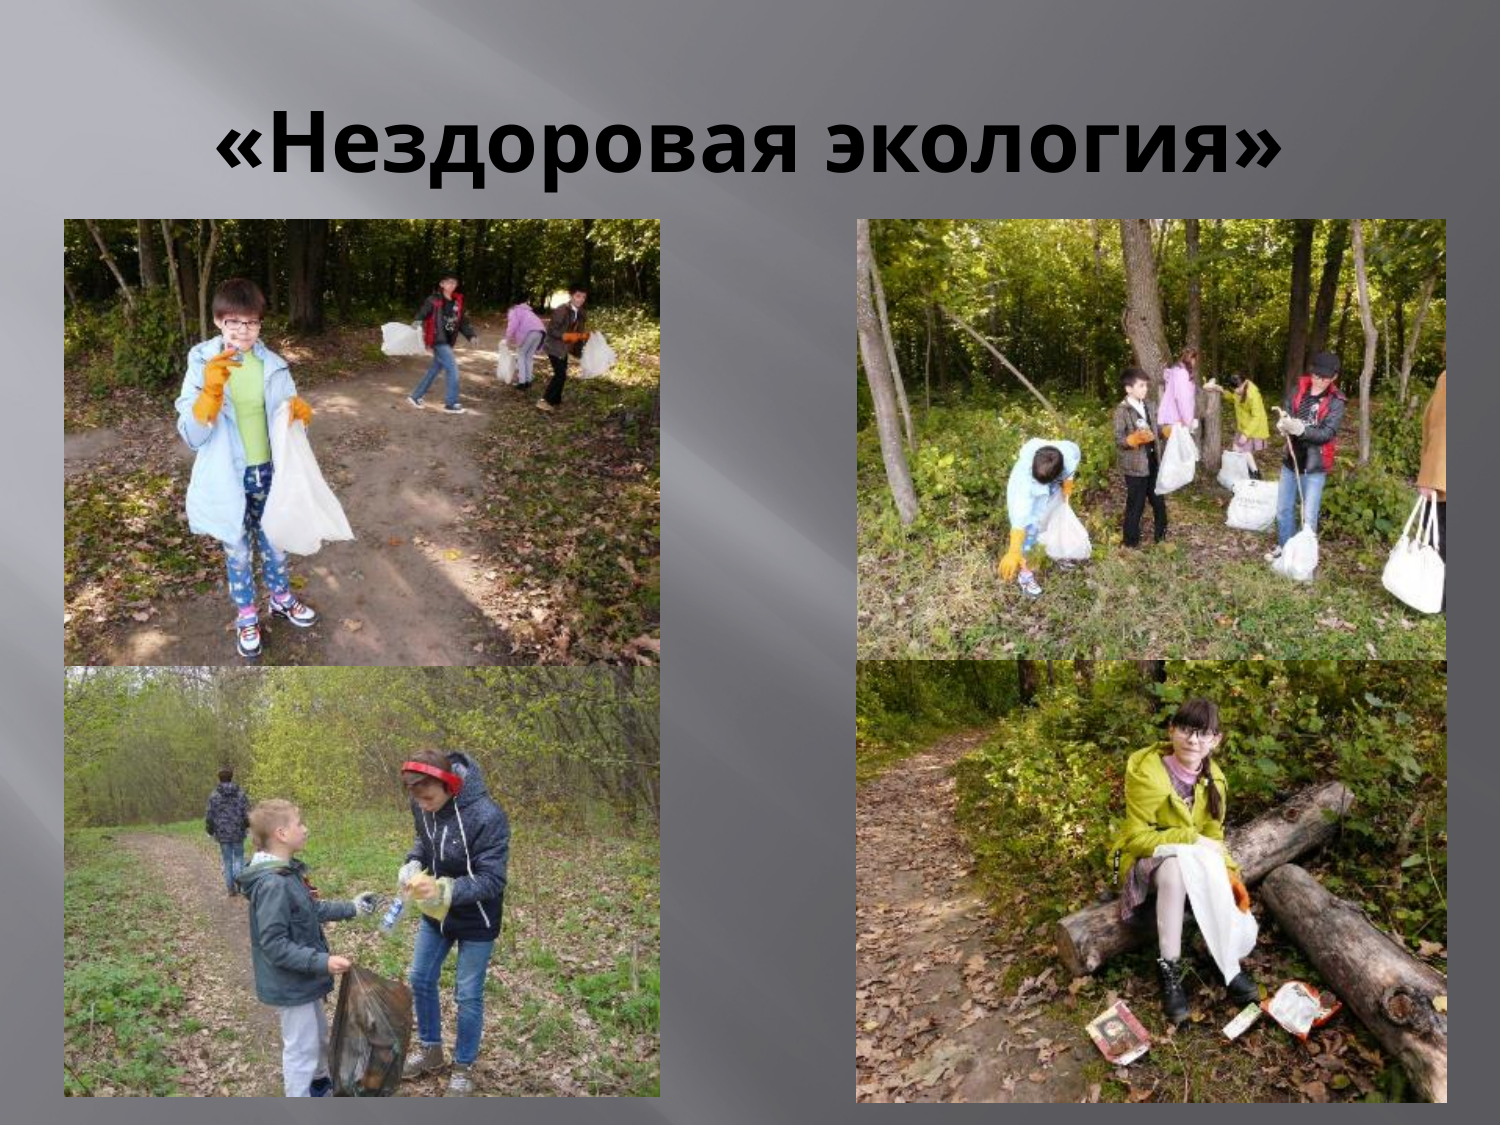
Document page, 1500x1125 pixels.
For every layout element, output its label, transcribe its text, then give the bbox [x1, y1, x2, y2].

picture [856, 219, 1448, 1104]
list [64, 667, 660, 1098]
picture [64, 219, 660, 667]
title «Нездоровая экология» [75, 45, 1425, 233]
